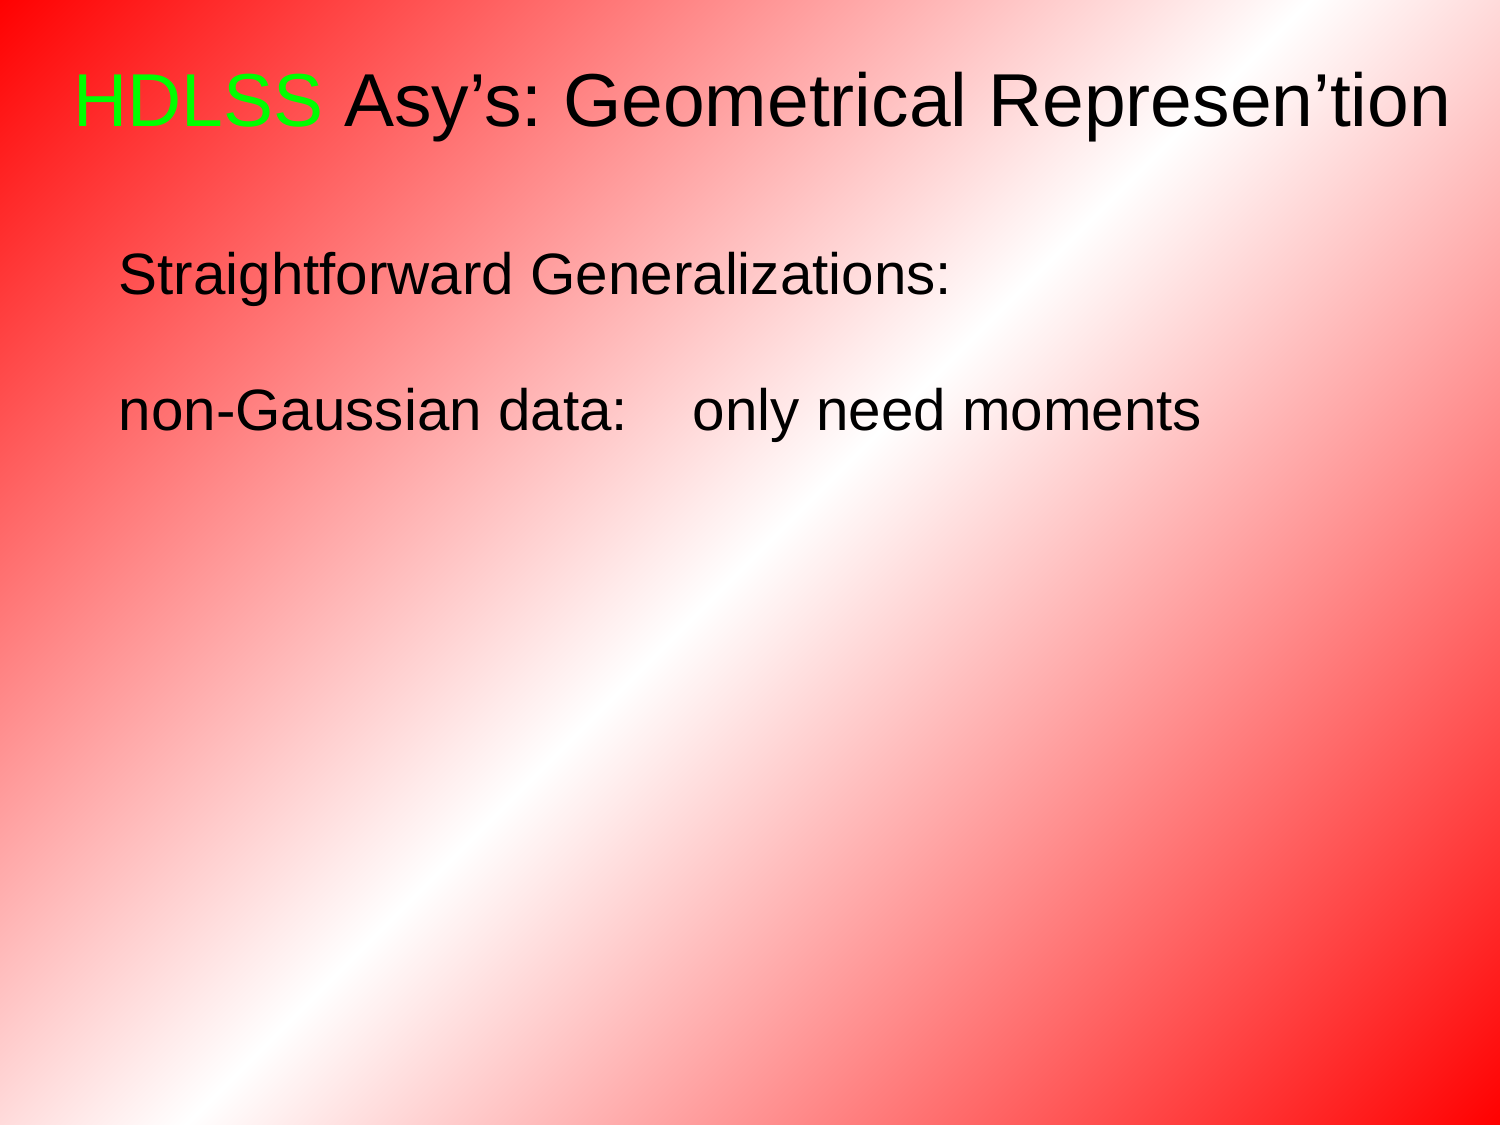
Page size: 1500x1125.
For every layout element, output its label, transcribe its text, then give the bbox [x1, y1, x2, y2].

list Straightforward Generalizations: non-Gaussian data: only need moments [103, 242, 1400, 1050]
title HDLSS Asy’s: Geometrical Represen’tion [50, 37, 1475, 156]
